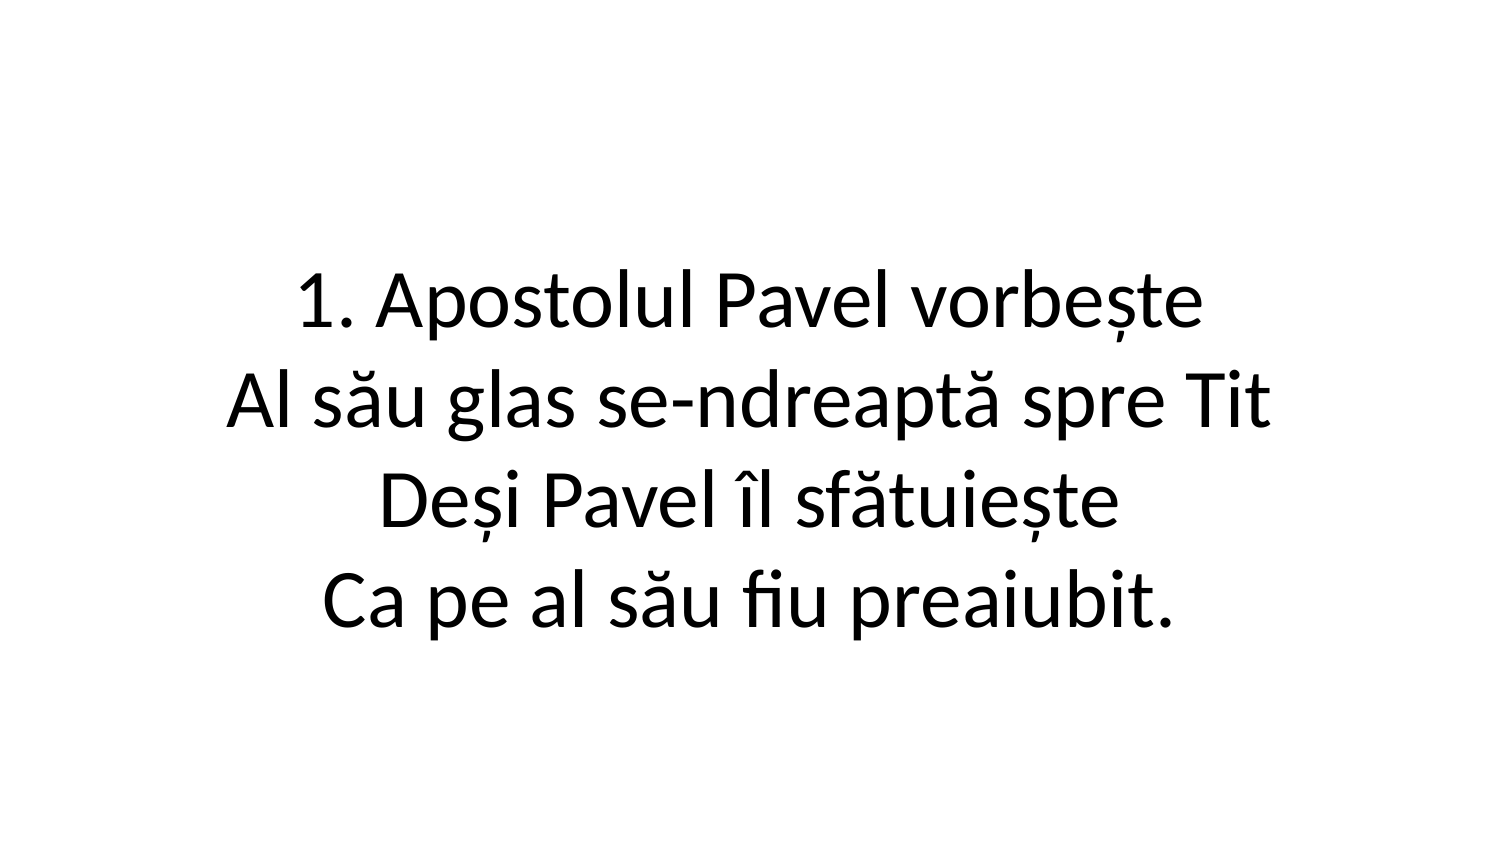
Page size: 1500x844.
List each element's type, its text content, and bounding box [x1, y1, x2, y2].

text_box 1. Apostolul Pavel vorbește Al său glas se-ndreaptă spre Tit Deși Pavel îl sfătuiește Ca pe al său fiu preaiubit. [211, 192, 1289, 652]
